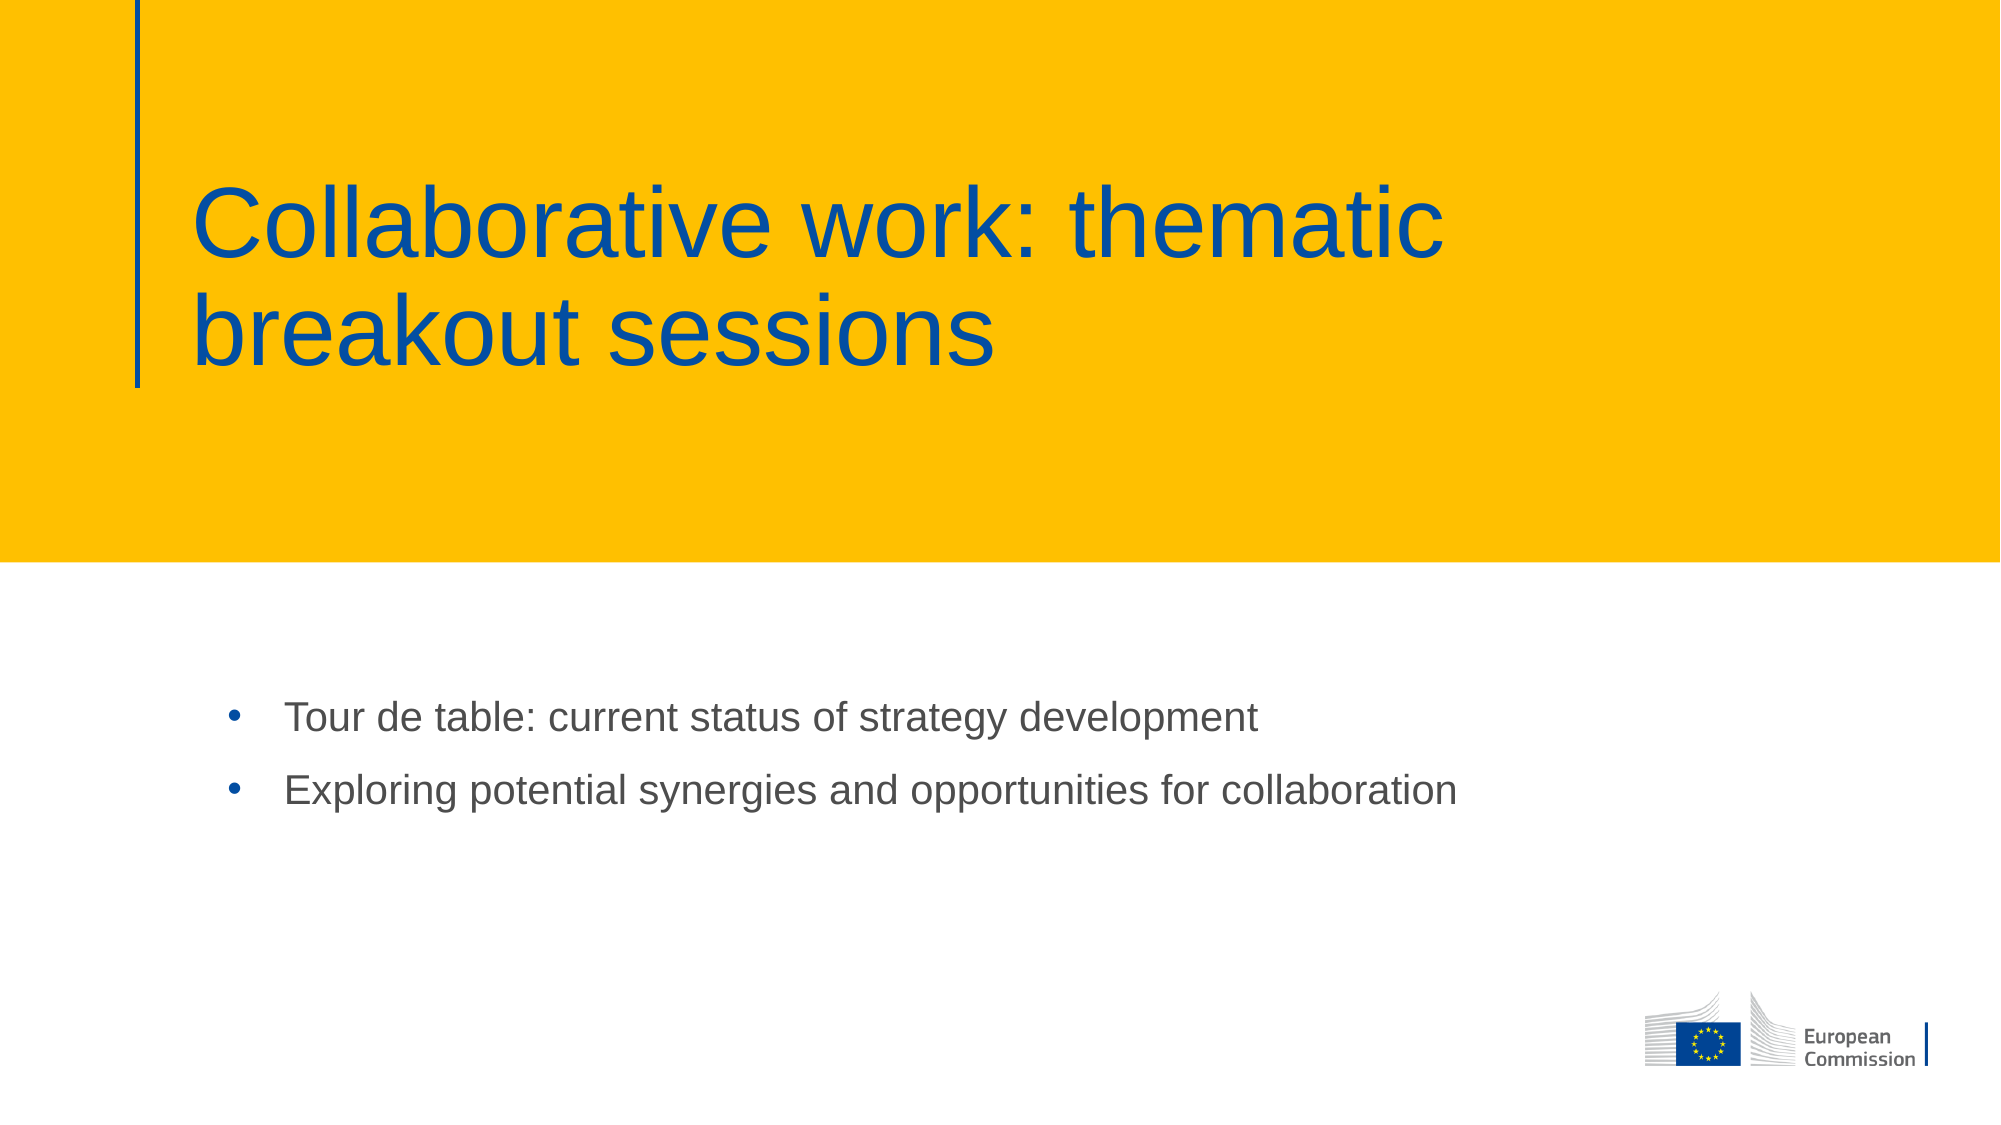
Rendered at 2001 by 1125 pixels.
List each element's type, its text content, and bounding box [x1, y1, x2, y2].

subtitle Tour de table: current status of strategy development Exploring potential synergies and opportunities for collaboration [137, 682, 1924, 989]
picture [1645, 991, 1928, 1066]
title Collaborative work: thematic breakout sessions [176, 184, 1843, 388]
